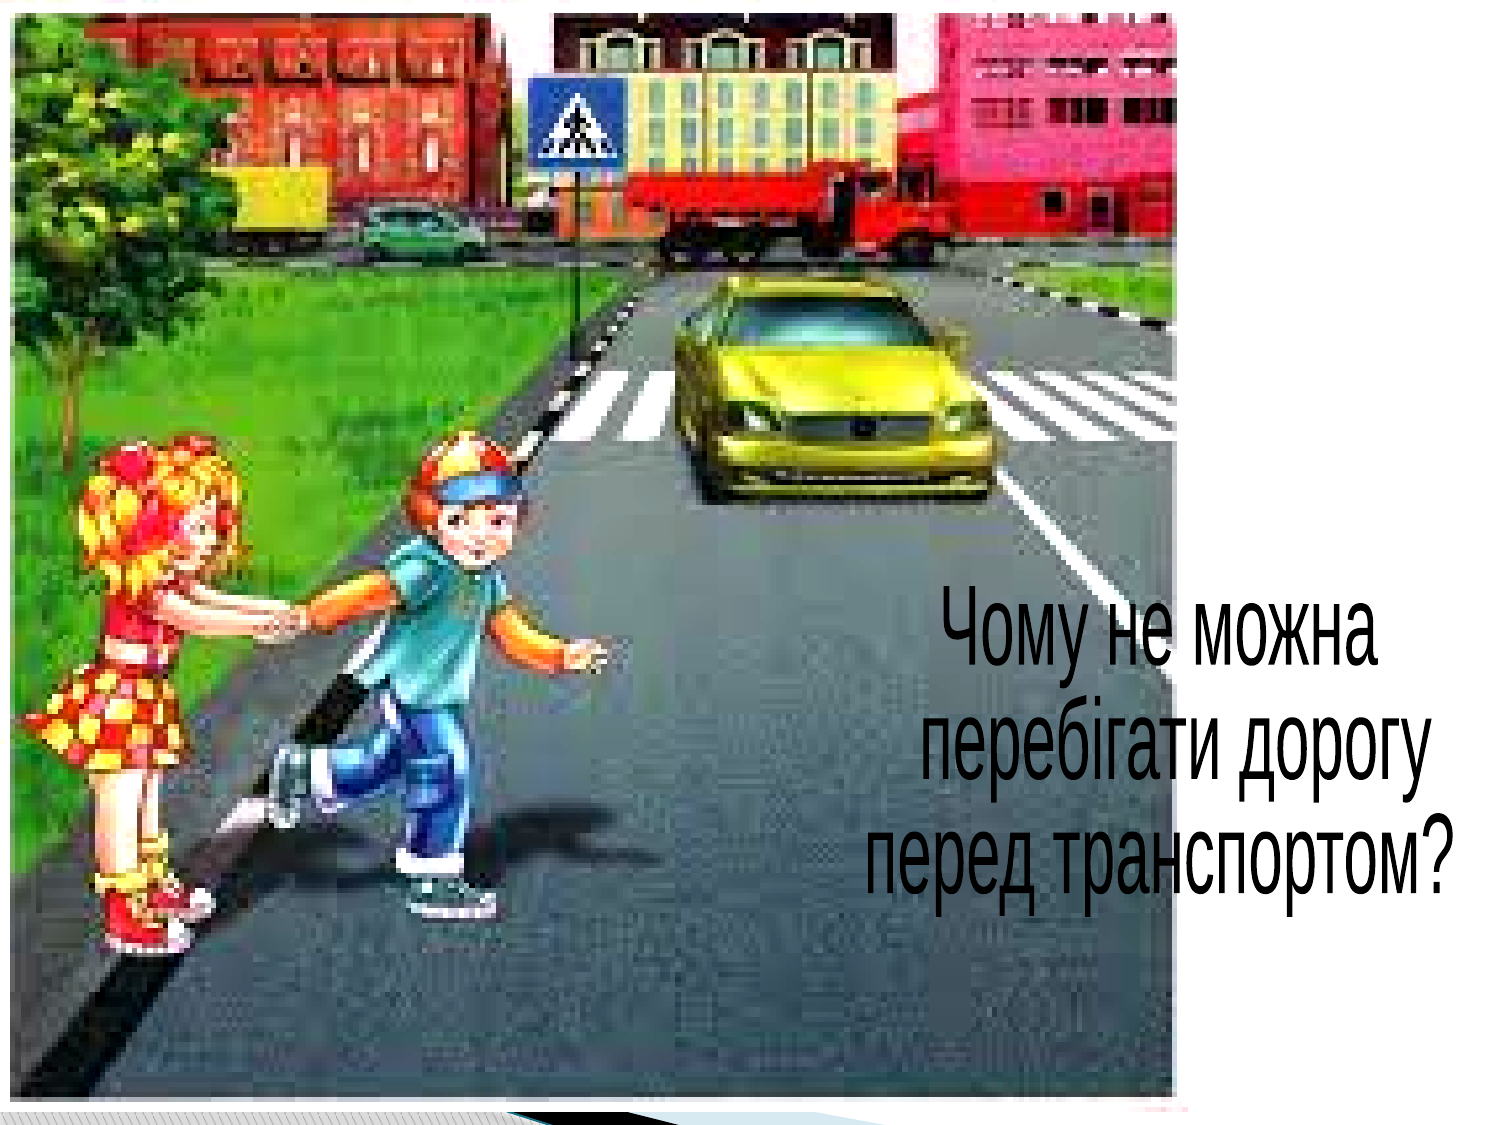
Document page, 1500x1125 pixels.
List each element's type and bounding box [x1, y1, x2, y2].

picture [0, 0, 1188, 1112]
